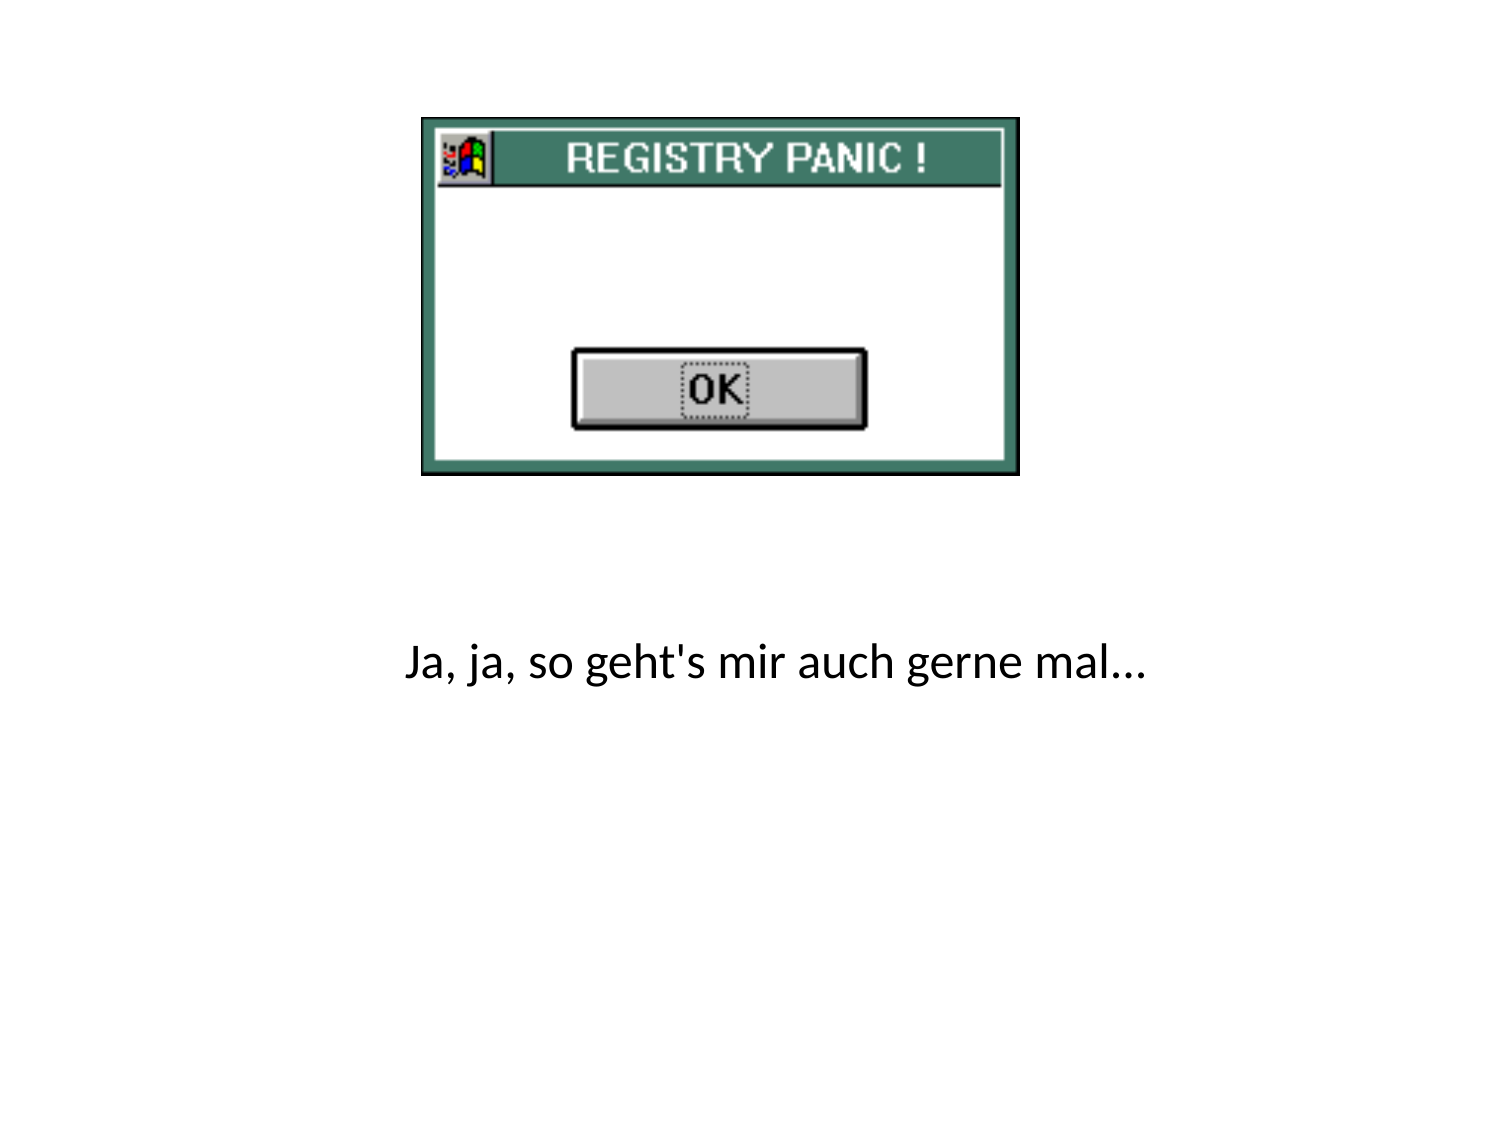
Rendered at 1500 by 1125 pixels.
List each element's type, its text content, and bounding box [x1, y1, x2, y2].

text_box Ja, ja, so geht's mir auch gerne mal... [390, 621, 1174, 696]
picture [421, 116, 1020, 476]
